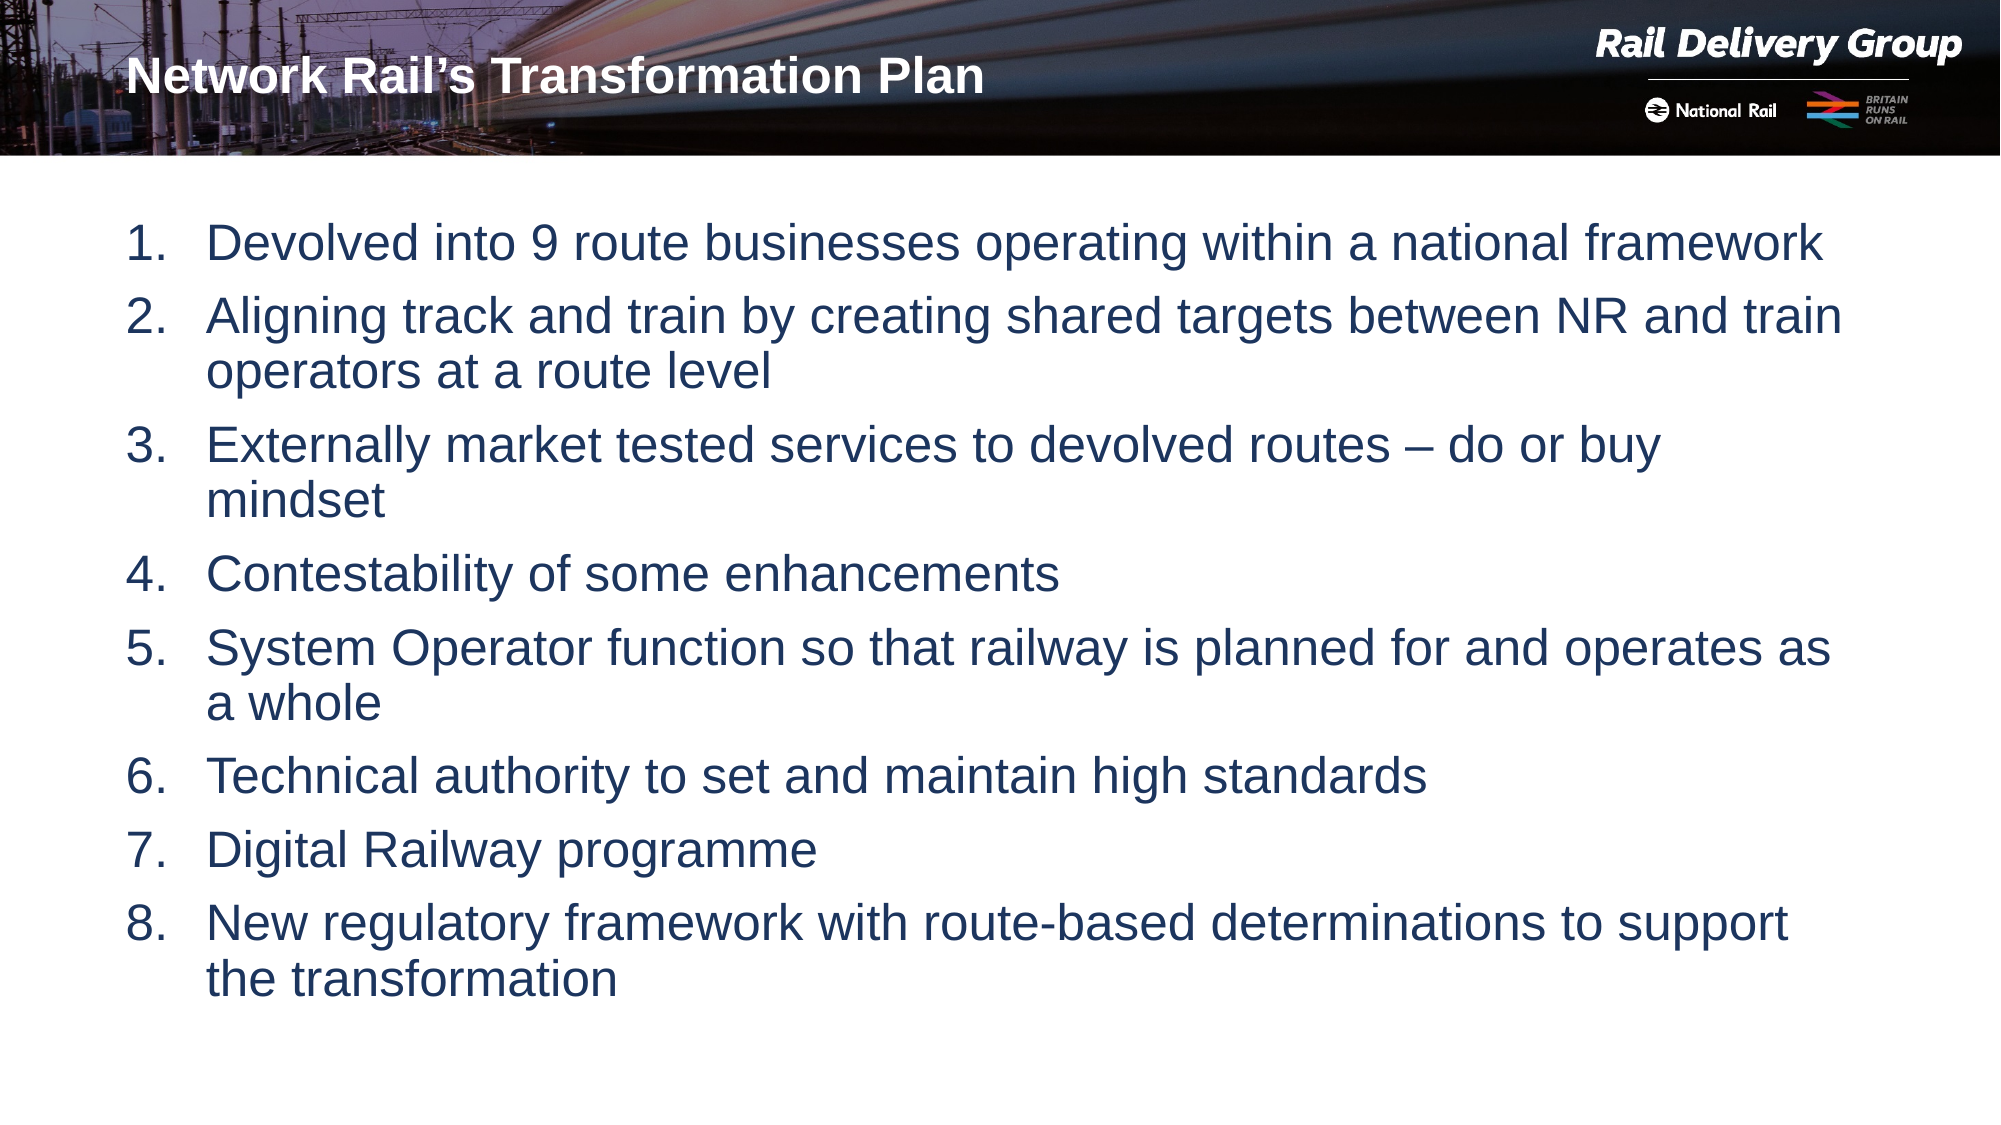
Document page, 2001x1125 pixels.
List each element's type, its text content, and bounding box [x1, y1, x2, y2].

picture [0, 0, 2000, 1125]
list Network Rail’s Transformation Plan [110, 41, 1521, 113]
list Devolved into 9 route businesses operating within a national framework Aligning track and train by creating shared targets between NR and train operators at a route level Externally market tested services to devolved routes – do or buy mindset Contestability of some enhancements System Operator function so that railway is planned for and operates as a whole Technical authority to set and maintain high standards Digital Railway programme New regulatory framework with route-based determinations to support the transformation [110, 208, 1867, 1063]
